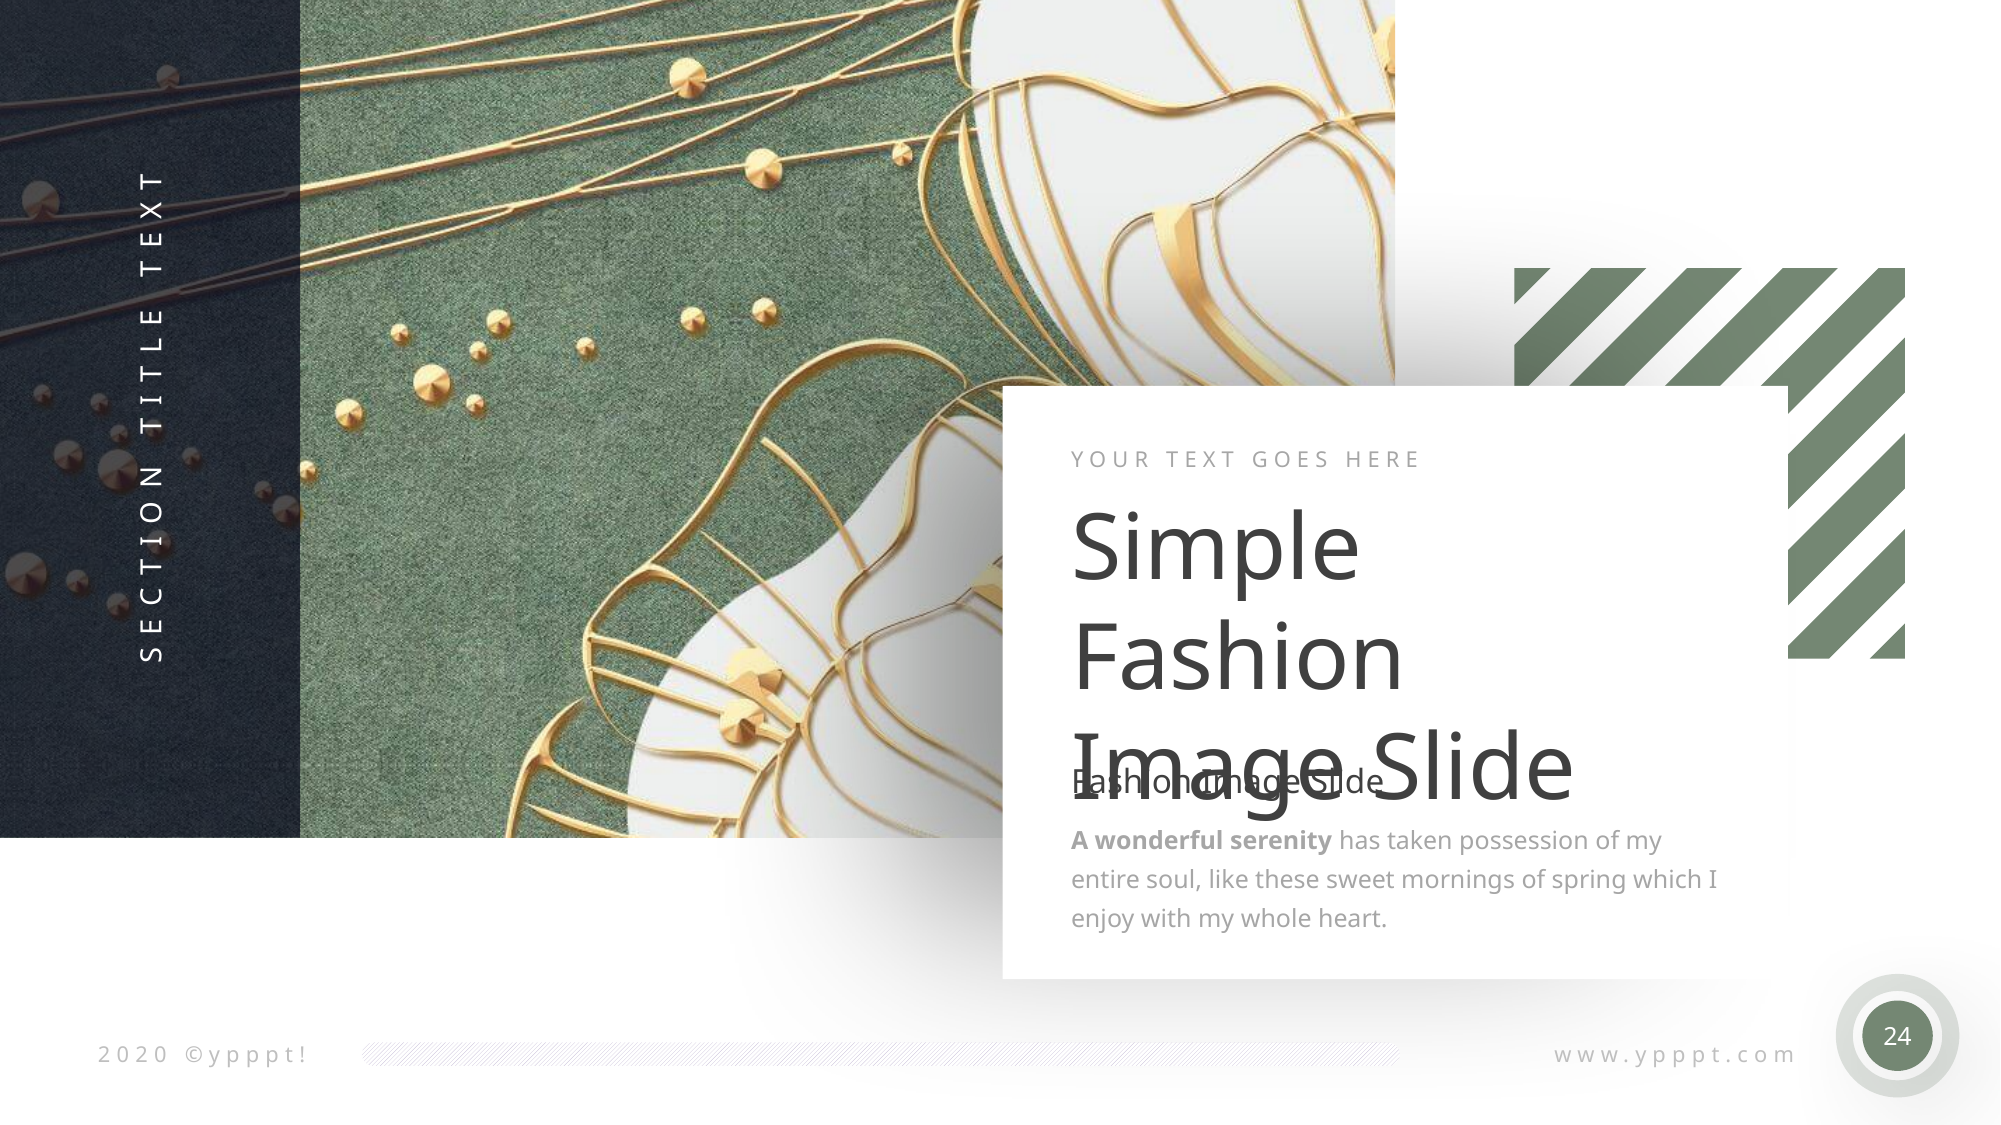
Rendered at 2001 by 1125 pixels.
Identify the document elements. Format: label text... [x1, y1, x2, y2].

text_box [1589, 267, 1649, 288]
text_box [1001, 385, 1789, 980]
text_box [1789, 335, 1906, 510]
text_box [1056, 752, 1737, 938]
text_box Simple Fashion Image Slide [1396, 480, 1737, 752]
text_box [1651, 267, 1745, 331]
text_box [1760, 267, 1906, 415]
text_box 2020 ©ypppt! [83, 1032, 429, 1074]
text_box [1789, 430, 1906, 606]
text_box [360, 1041, 1401, 1067]
text_box YOUR TEXT GOES HERE [1396, 437, 1737, 479]
text_box [1789, 526, 1906, 660]
text_box [1697, 267, 1841, 385]
picture [0, 0, 1396, 838]
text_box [1835, 973, 1960, 1098]
text_box www.ypppt.com [1419, 1032, 1810, 1074]
